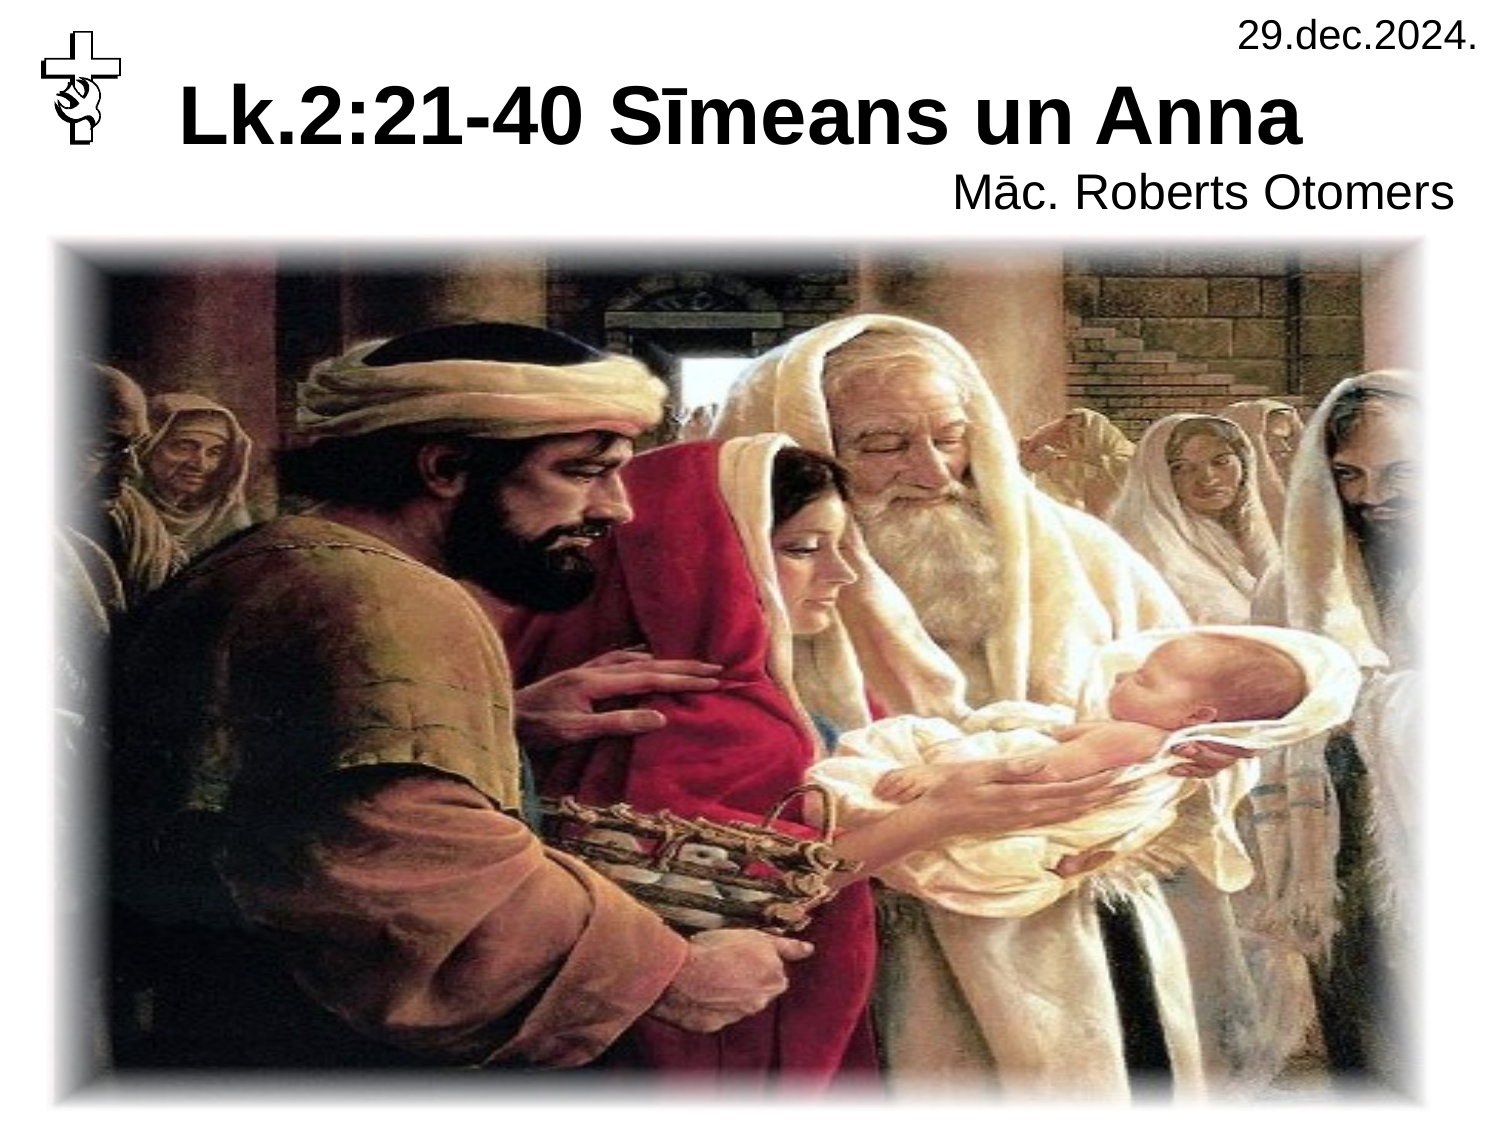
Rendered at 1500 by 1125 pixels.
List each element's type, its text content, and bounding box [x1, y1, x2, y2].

picture [46, 234, 1430, 1111]
picture [40, 30, 122, 145]
title Lk.2:21-40 Sīmeans un Anna [70, 23, 1412, 200]
text_box 29.dec.2024. [1222, 0, 1500, 65]
text_box Māc. Roberts Otomers [937, 152, 1500, 228]
